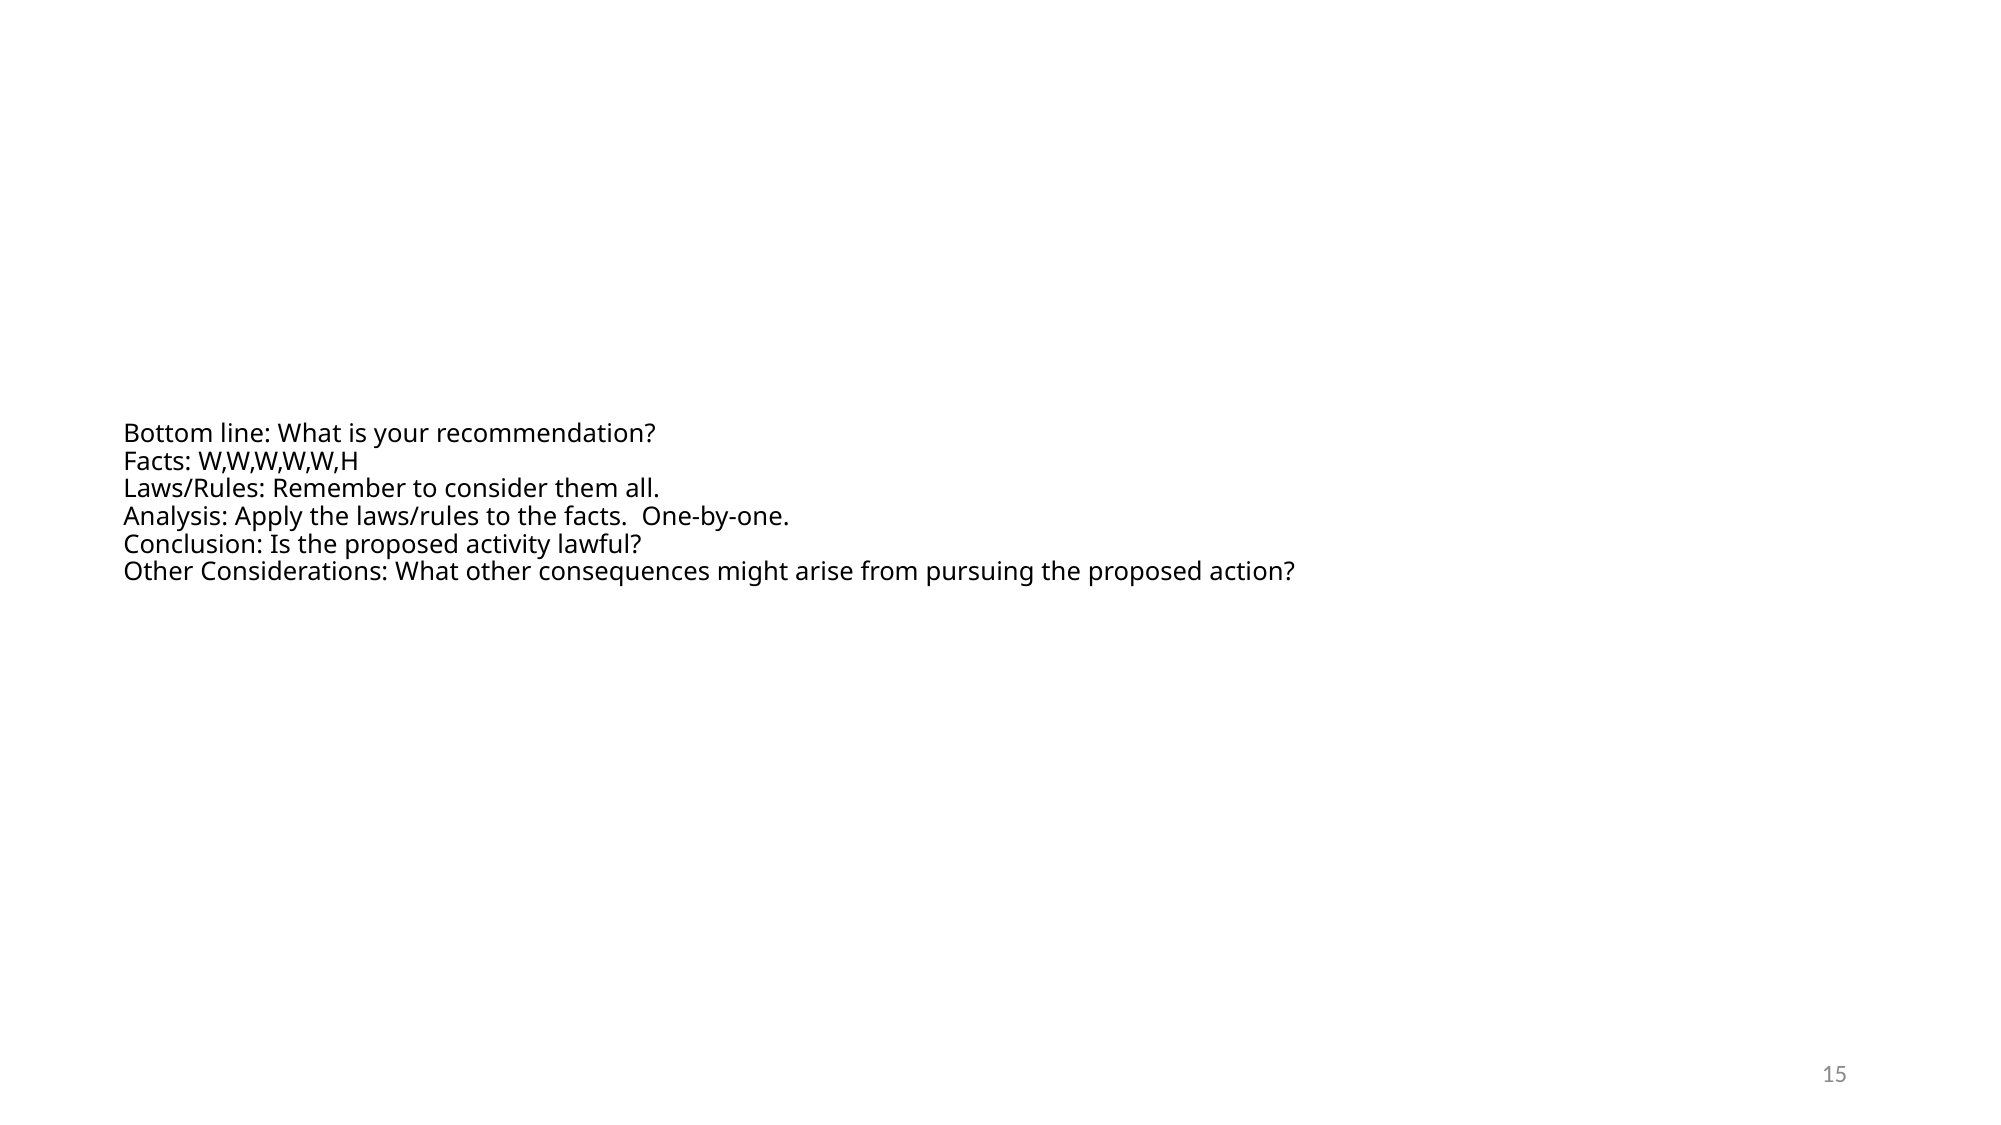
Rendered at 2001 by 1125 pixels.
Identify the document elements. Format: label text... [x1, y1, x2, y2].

title Bottom line: What is your recommendation? Facts: W,W,W,W,W,H Laws/Rules: Remember to consider them all. Analysis: Apply the laws/rules to the facts. One-by-one. Conclusion: Is the proposed activity lawful? Other Considerations: What other consequences might arise from pursuing the proposed action? [108, 409, 1834, 628]
slide_number 15 [1412, 1042, 1863, 1103]
